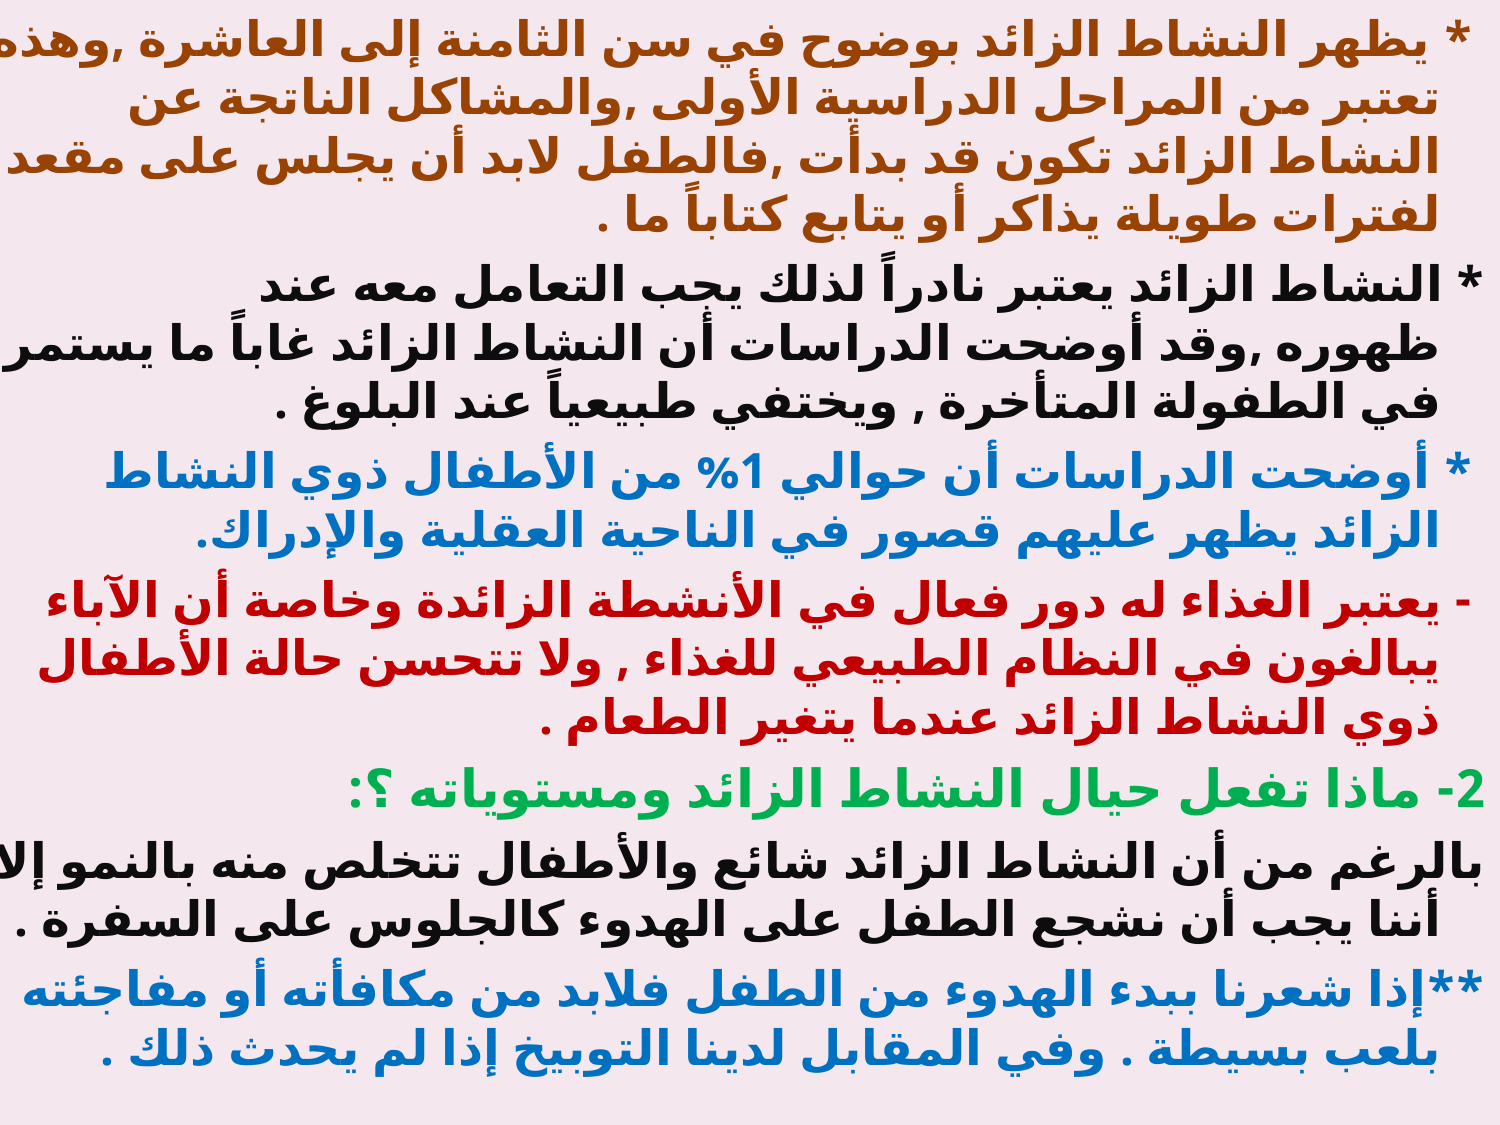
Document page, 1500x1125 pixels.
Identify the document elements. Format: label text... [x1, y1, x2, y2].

list * يظهر النشاط الزائد بوضوح في سن الثامنة إلى العاشرة ,وهذه تعتبر من المراحل الدراسية الأولى ,والمشاكل الناتجة عن النشاط الزائد تكون قد بدأت ,فالطفل لابد أن يجلس على مقعد لفترات طويلة يذاكر أو يتابع كتاباً ما . * النشاط الزائد يعتبر نادراً لذلك يجب التعامل معه عند ظهوره ,وقد أوضحت الدراسات أن النشاط الزائد غاباً ما يستمر في الطفولة المتأخرة , ويختفي طبيعياً عند البلوغ . * أوضحت الدراسات أن حوالي 1% من الأطفال ذوي النشاط الزائد يظهر عليهم قصور في الناحية العقلية والإدراك. - يعتبر الغذاء له دور فعال في الأنشطة الزائدة وخاصة أن الآباء يبالغون في النظام الطبيعي للغذاء , ولا تتحسن حالة الأطفال ذوي النشاط الزائد عندما يتغير الطعام . 2- ماذا تفعل حيال النشاط الزائد ومستوياته ؟: بالرغم من أن النشاط الزائد شائع والأطفال تتخلص منه بالنمو إلا أننا يجب أن نشجع الطفل على الهدوء كالجلوس على السفرة . **إذا شعرنا ببدء الهدوء من الطفل فلابد من مكافأته أو مفاجئته بلعب بسيطة . وفي المقابل لدينا التوبيخ إذا لم يحدث ذلك . [0, 0, 1500, 1125]
